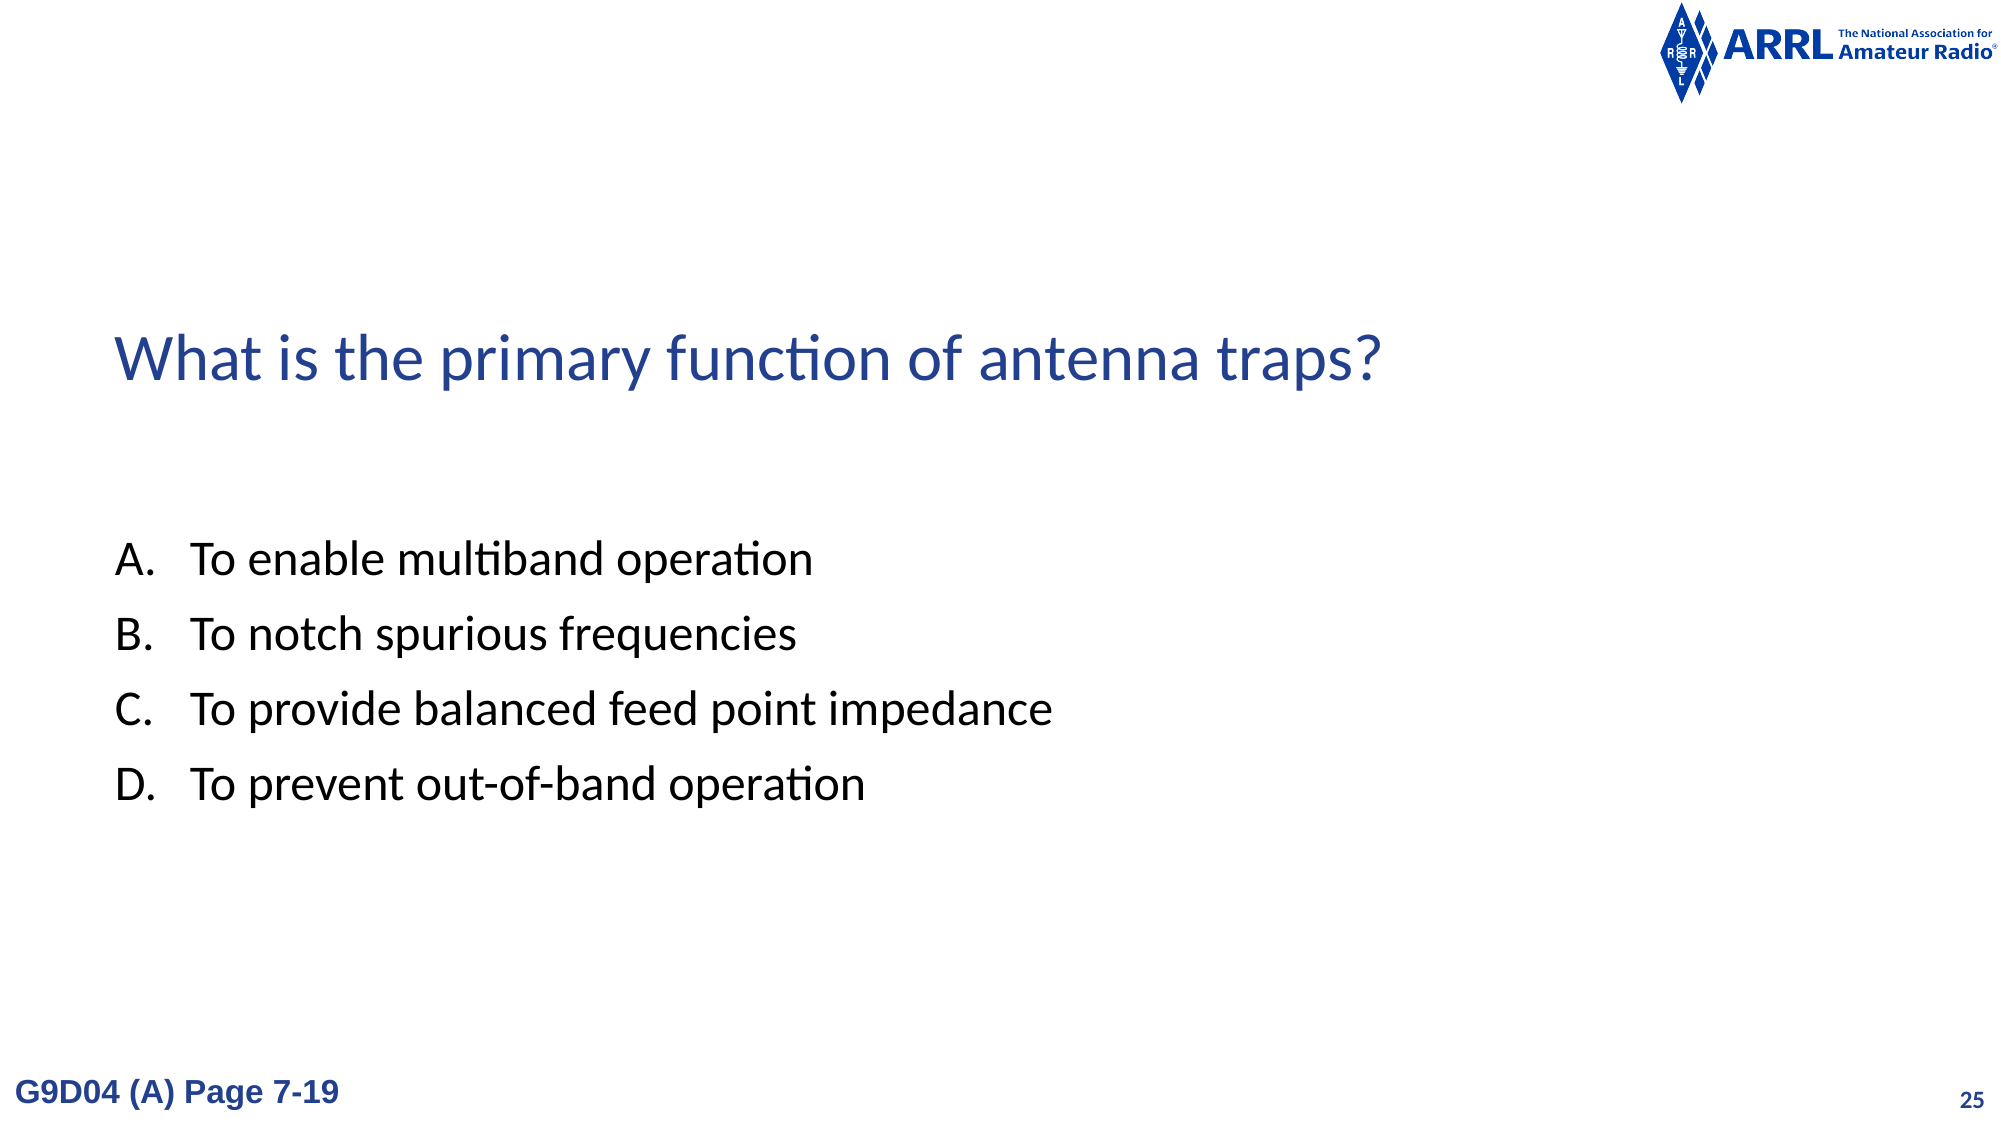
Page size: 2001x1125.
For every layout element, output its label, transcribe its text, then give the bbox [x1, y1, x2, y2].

list To enable multiband operation To notch spurious frequencies To provide balanced feed point impedance To prevent out-of-band operation [99, 525, 1900, 1005]
text_box 25 [1875, 1076, 2000, 1121]
picture [1658, 0, 1999, 106]
title What is the primary function of antenna traps? [99, 249, 1900, 468]
text_box G9D04 (A) Page 7-19 [0, 1062, 1313, 1118]
